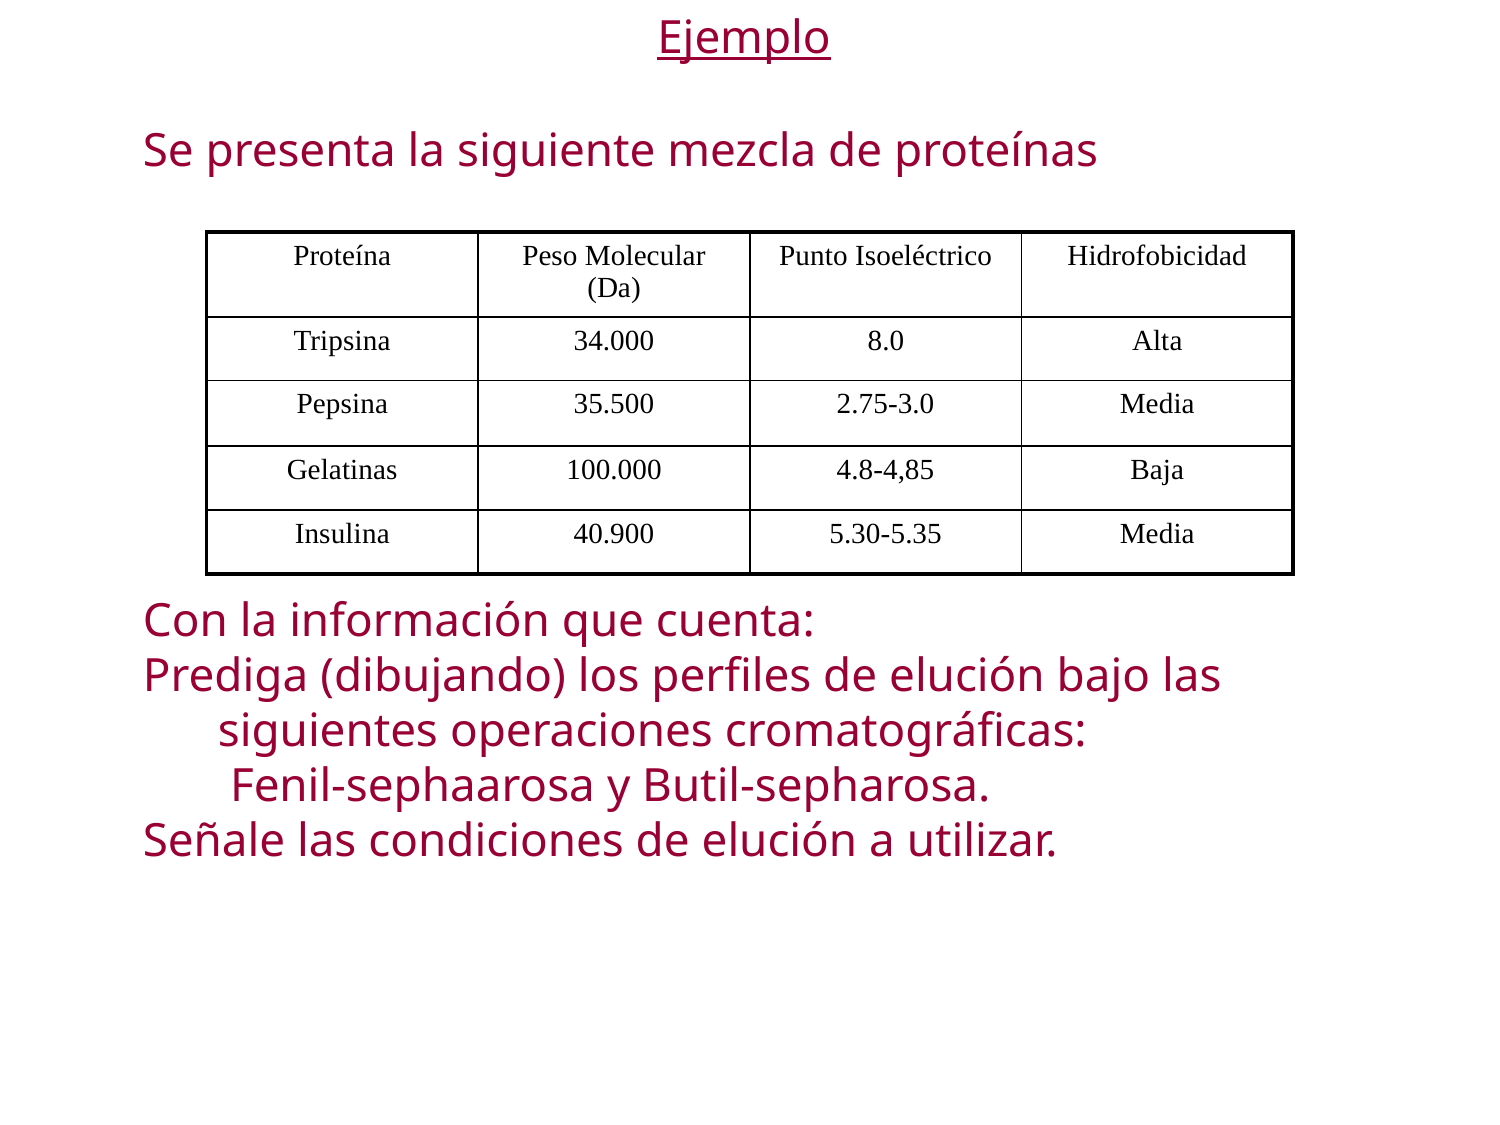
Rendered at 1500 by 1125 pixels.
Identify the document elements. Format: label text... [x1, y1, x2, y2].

table_header Proteína [208, 234, 477, 316]
table_cell 8.0 [751, 318, 1021, 380]
text_box Ejemplo [76, 0, 1412, 70]
table_cell Insulina [208, 511, 477, 572]
table_cell Media [1022, 381, 1291, 445]
table_header Punto Isoeléctrico [751, 234, 1021, 316]
table_cell Media [1022, 511, 1291, 572]
table_cell Gelatinas [208, 447, 477, 509]
table_cell 34.000 [479, 318, 749, 380]
table_cell 40.900 [479, 511, 749, 572]
table_cell Tripsina [208, 318, 477, 380]
table_cell 100.000 [479, 447, 749, 509]
table_cell Alta [1022, 318, 1291, 380]
table_header Peso Molecular (Da) [479, 234, 749, 316]
table_cell 4.8-4,85 [751, 447, 1021, 509]
table_cell 2.75-3.0 [751, 381, 1021, 445]
table_header Hidrofobicidad [1022, 234, 1291, 316]
table_cell 35.500 [479, 381, 749, 445]
text_box Se presenta la siguiente mezcla de proteínas Con la información que cuenta: Prediga (dibujando) los perfiles de elución bajo las siguientes operaciones cromatográficas: Fenil-sephaarosa y Butil-sepharosa. Señale las condiciones de elución a utilizar. [53, 113, 1360, 514]
table_cell Baja [1022, 447, 1291, 509]
table_cell 5.30-5.35 [751, 511, 1021, 572]
table_cell Pepsina [208, 381, 477, 445]
